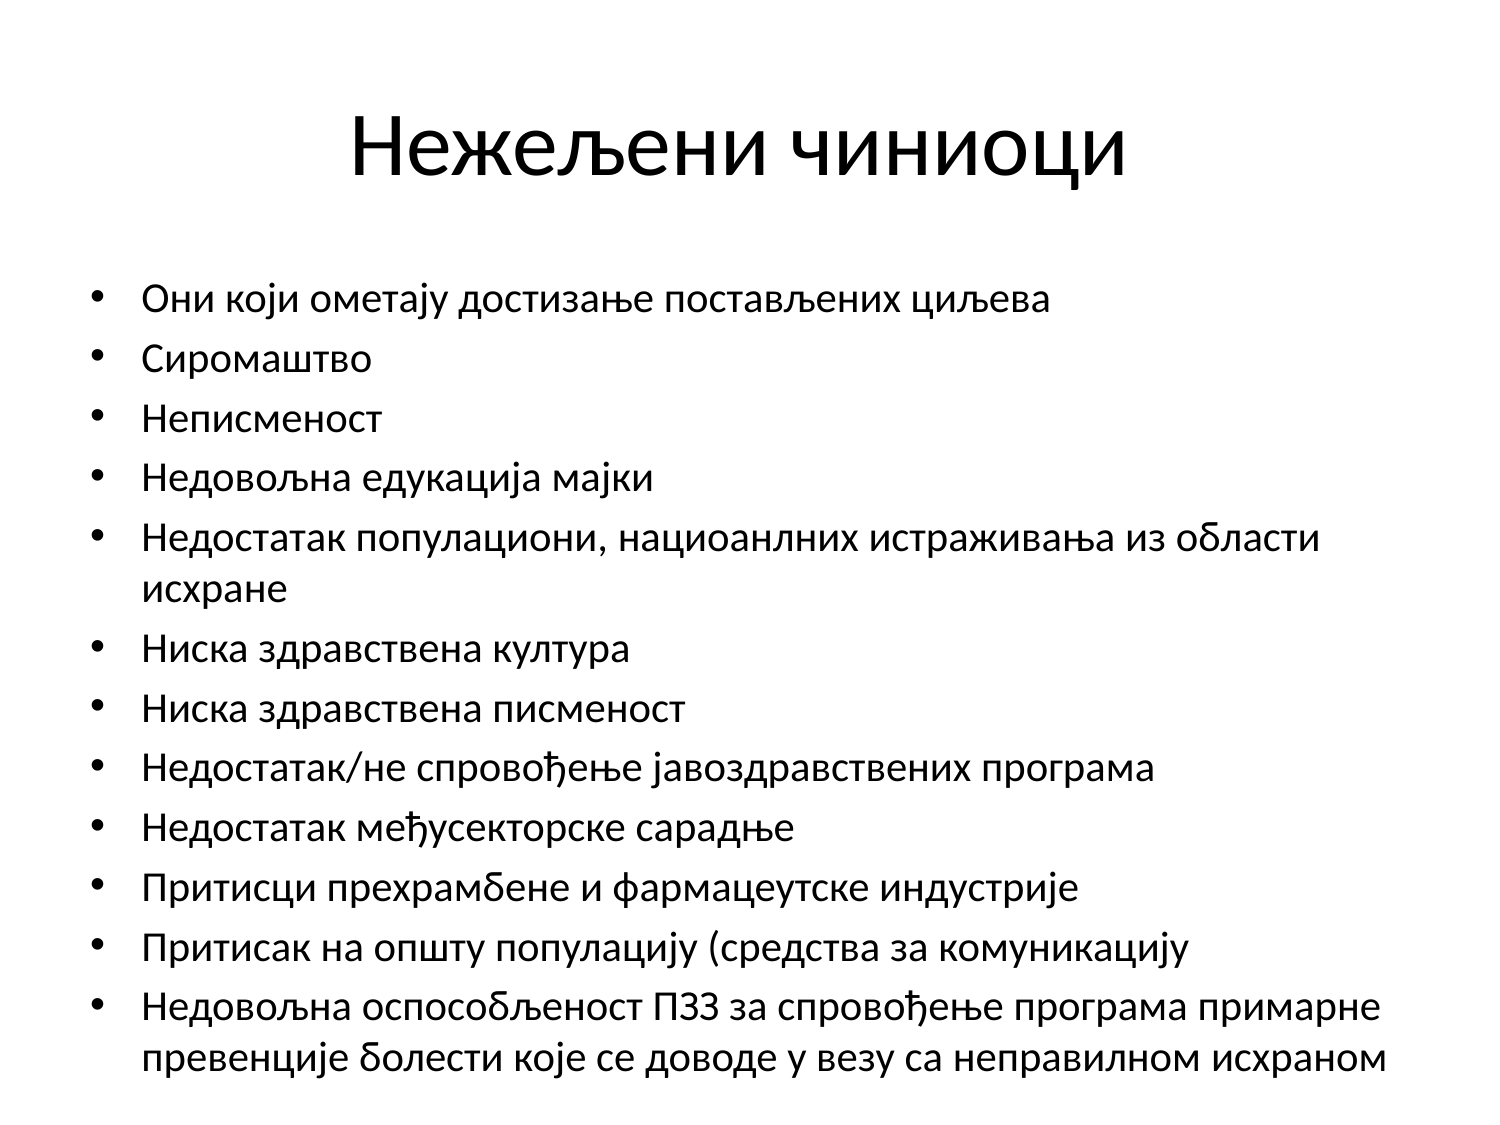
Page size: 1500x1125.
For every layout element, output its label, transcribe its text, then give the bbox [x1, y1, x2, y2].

title Нежељени чиниоци [75, 45, 1425, 233]
list Они који ометају достизање постављених циљева Сиромаштво Неписменост Недовољна едукација мајки Недостатак популациони, нациоанлних истраживања из области исхране Ниска здравствена култура Ниска здравствена писменост Недостатак/не спровођење јавоздравствених програма Недостатак међусекторске сарадње Притисци прехрамбене и фармацеутске индустрије Притисак на општу популацију (средства за комуникацију Недовољна оспособљеност ПЗЗ за спровођење програма примарне превенције болести које се доводе у везу са неправилном исхраном [75, 262, 1425, 1094]
